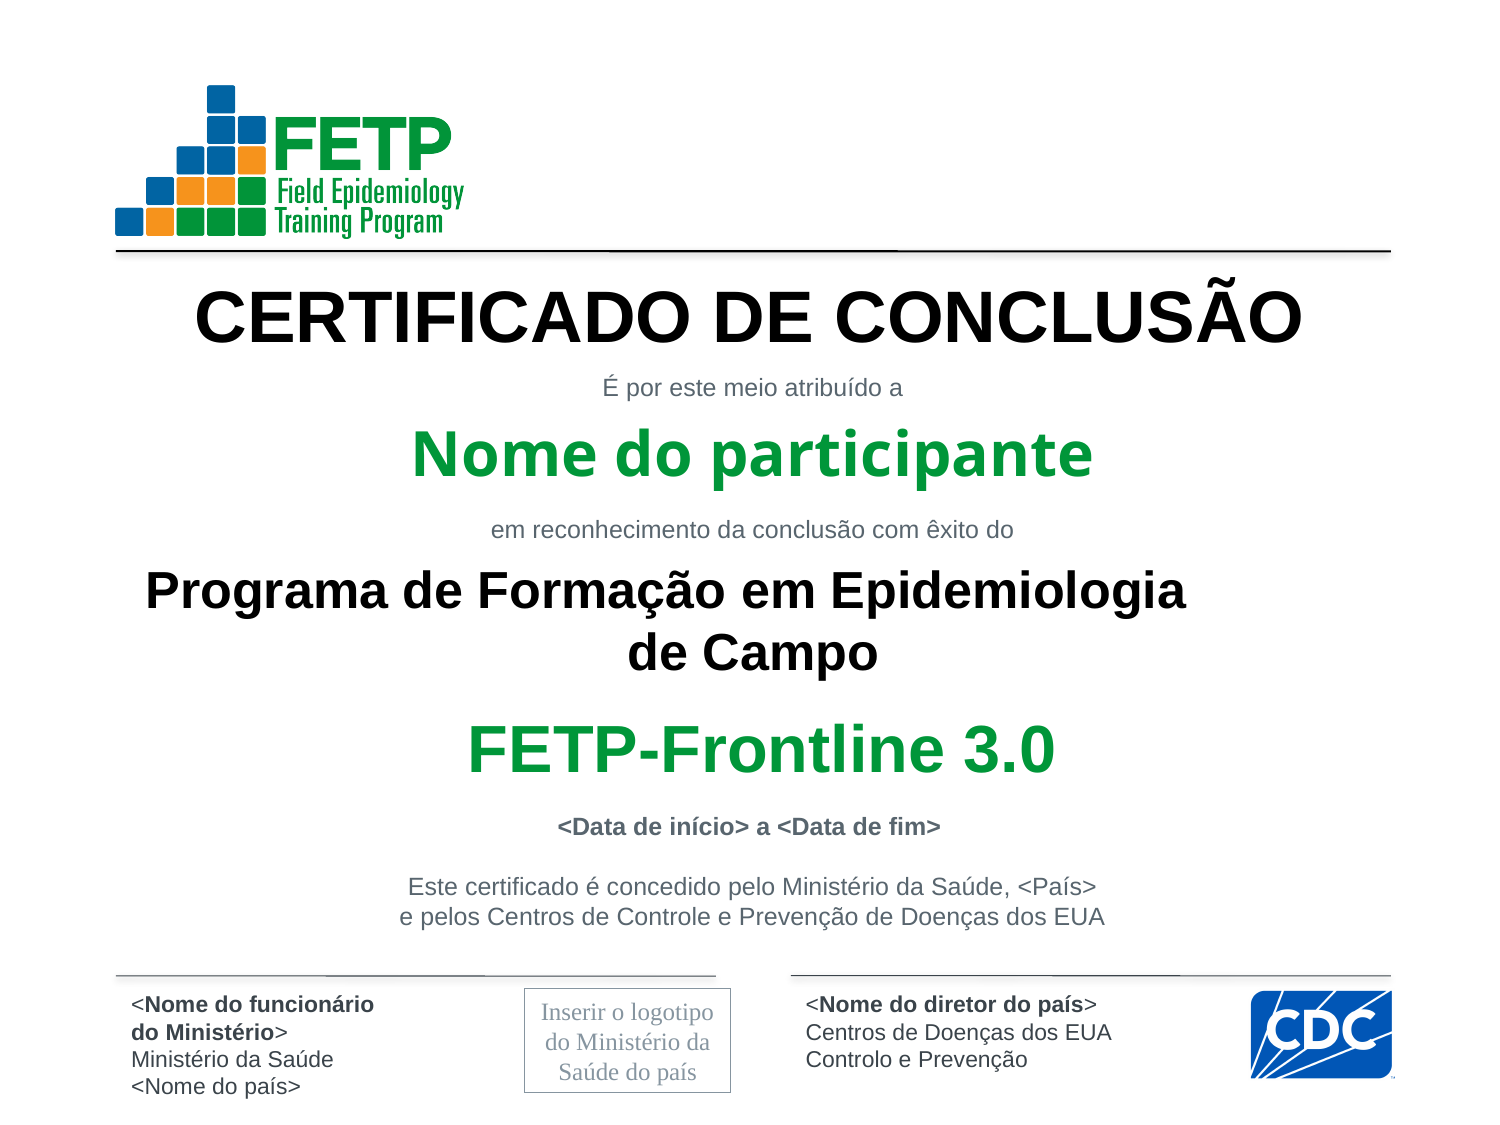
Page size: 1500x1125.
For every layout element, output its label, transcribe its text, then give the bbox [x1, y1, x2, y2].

picture [1248, 987, 1395, 1081]
text_box É por este meio atribuído a Nome do participante em reconhecimento da conclusão com êxito do Programa de Formação em Epidemiologia de Campo FETP-Frontline 3.0 <Data de início> a <Data de fim> Este certificado é concedido pelo Ministério da Saúde, <País> e pelos Centros de Controle e Prevenção de Doenças dos EUA [102, 363, 1404, 939]
text_box <Nome do diretor do país> Centros de Doenças dos EUA Controlo e Prevenção [790, 983, 1132, 1080]
text_box <Nome do funcionário do Ministério> Ministério da Saúde <Nome do país> [115, 984, 408, 1107]
picture [115, 85, 464, 240]
text_box Inserir o logotipo do Ministério da Saúde do país [524, 988, 731, 1093]
text_box Certificado de conclusão [0, 262, 1500, 365]
